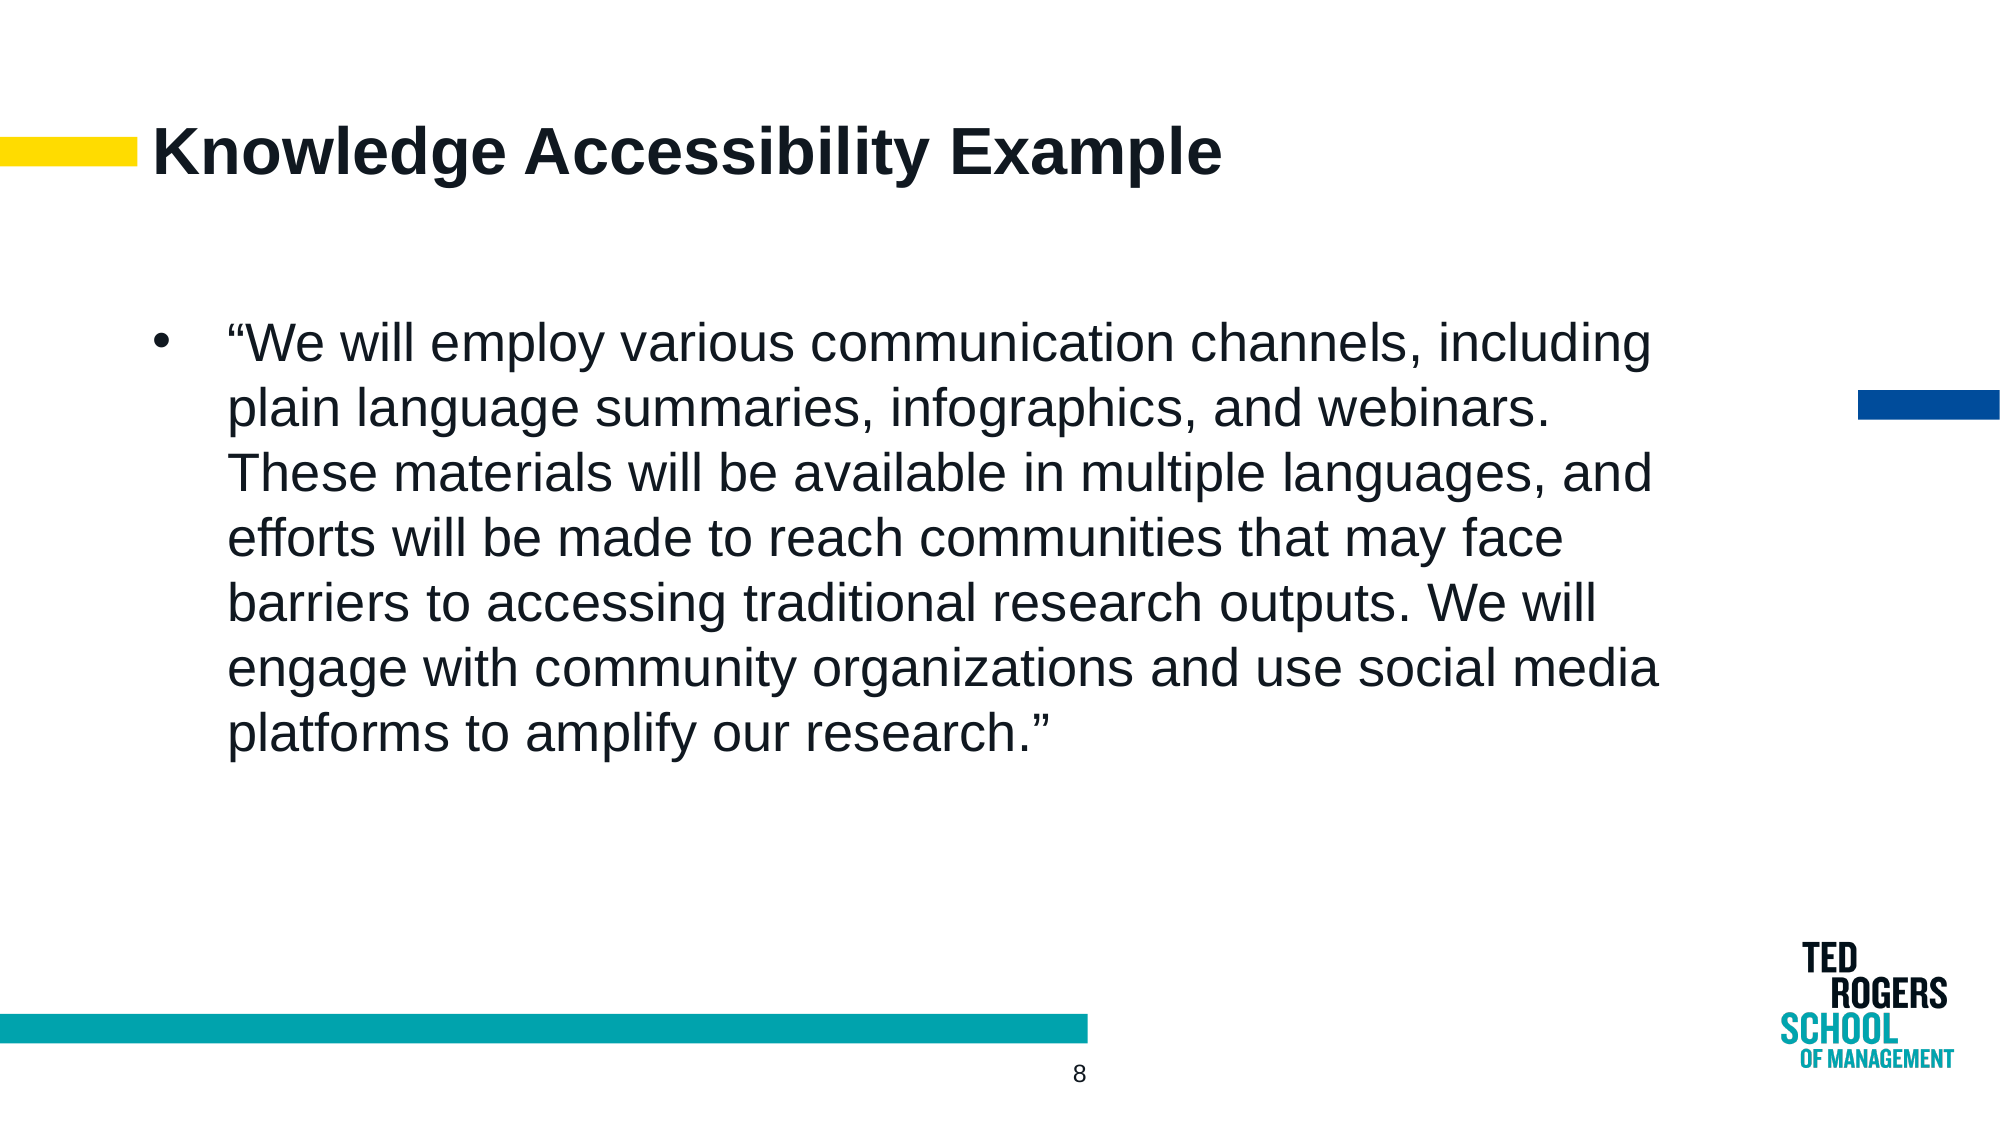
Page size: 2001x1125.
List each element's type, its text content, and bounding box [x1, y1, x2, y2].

list “We will employ various communication channels, including plain language summaries, infographics, and webinars. These materials will be available in multiple languages, and efforts will be made to reach communities that may face barriers to accessing traditional research outputs. We will engage with community organizations and use social media platforms to amplify our research.” [137, 299, 1700, 900]
title Knowledge Accessibility Example [137, 44, 1700, 262]
picture [1730, 893, 2001, 1125]
slide_number ‹#› [818, 1042, 1102, 1103]
